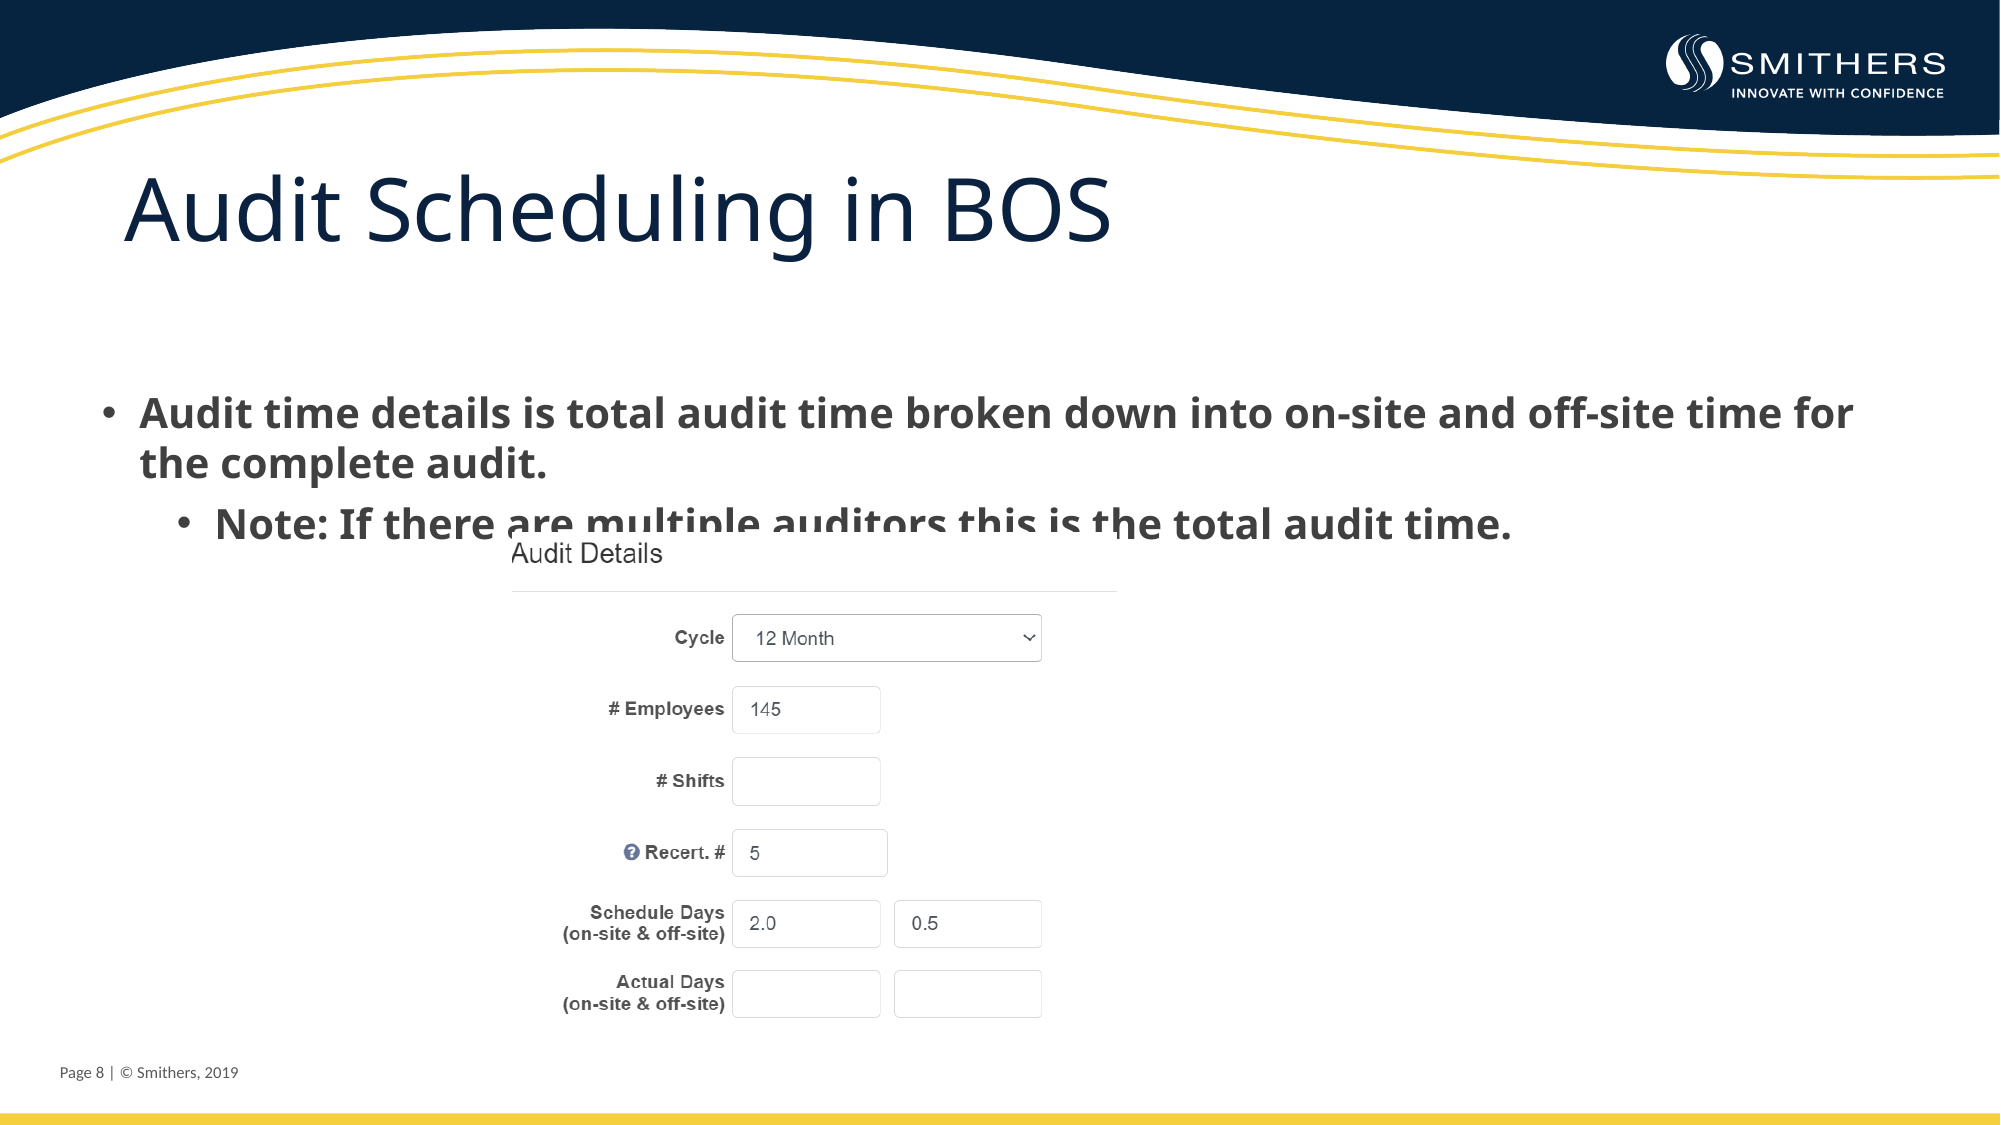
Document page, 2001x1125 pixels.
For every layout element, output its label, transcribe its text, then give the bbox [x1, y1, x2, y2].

title Audit Scheduling in BOS [101, 120, 1863, 306]
list Audit time details is total audit time broken down into on-site and off-site time for the complete audit. Note: If there are multiple auditors this is the total audit time. [101, 316, 1863, 1053]
picture [0, 0, 2000, 194]
slide_number Page 8 | © Smithers, 2019 [59, 1029, 371, 1083]
picture [512, 532, 1117, 1030]
